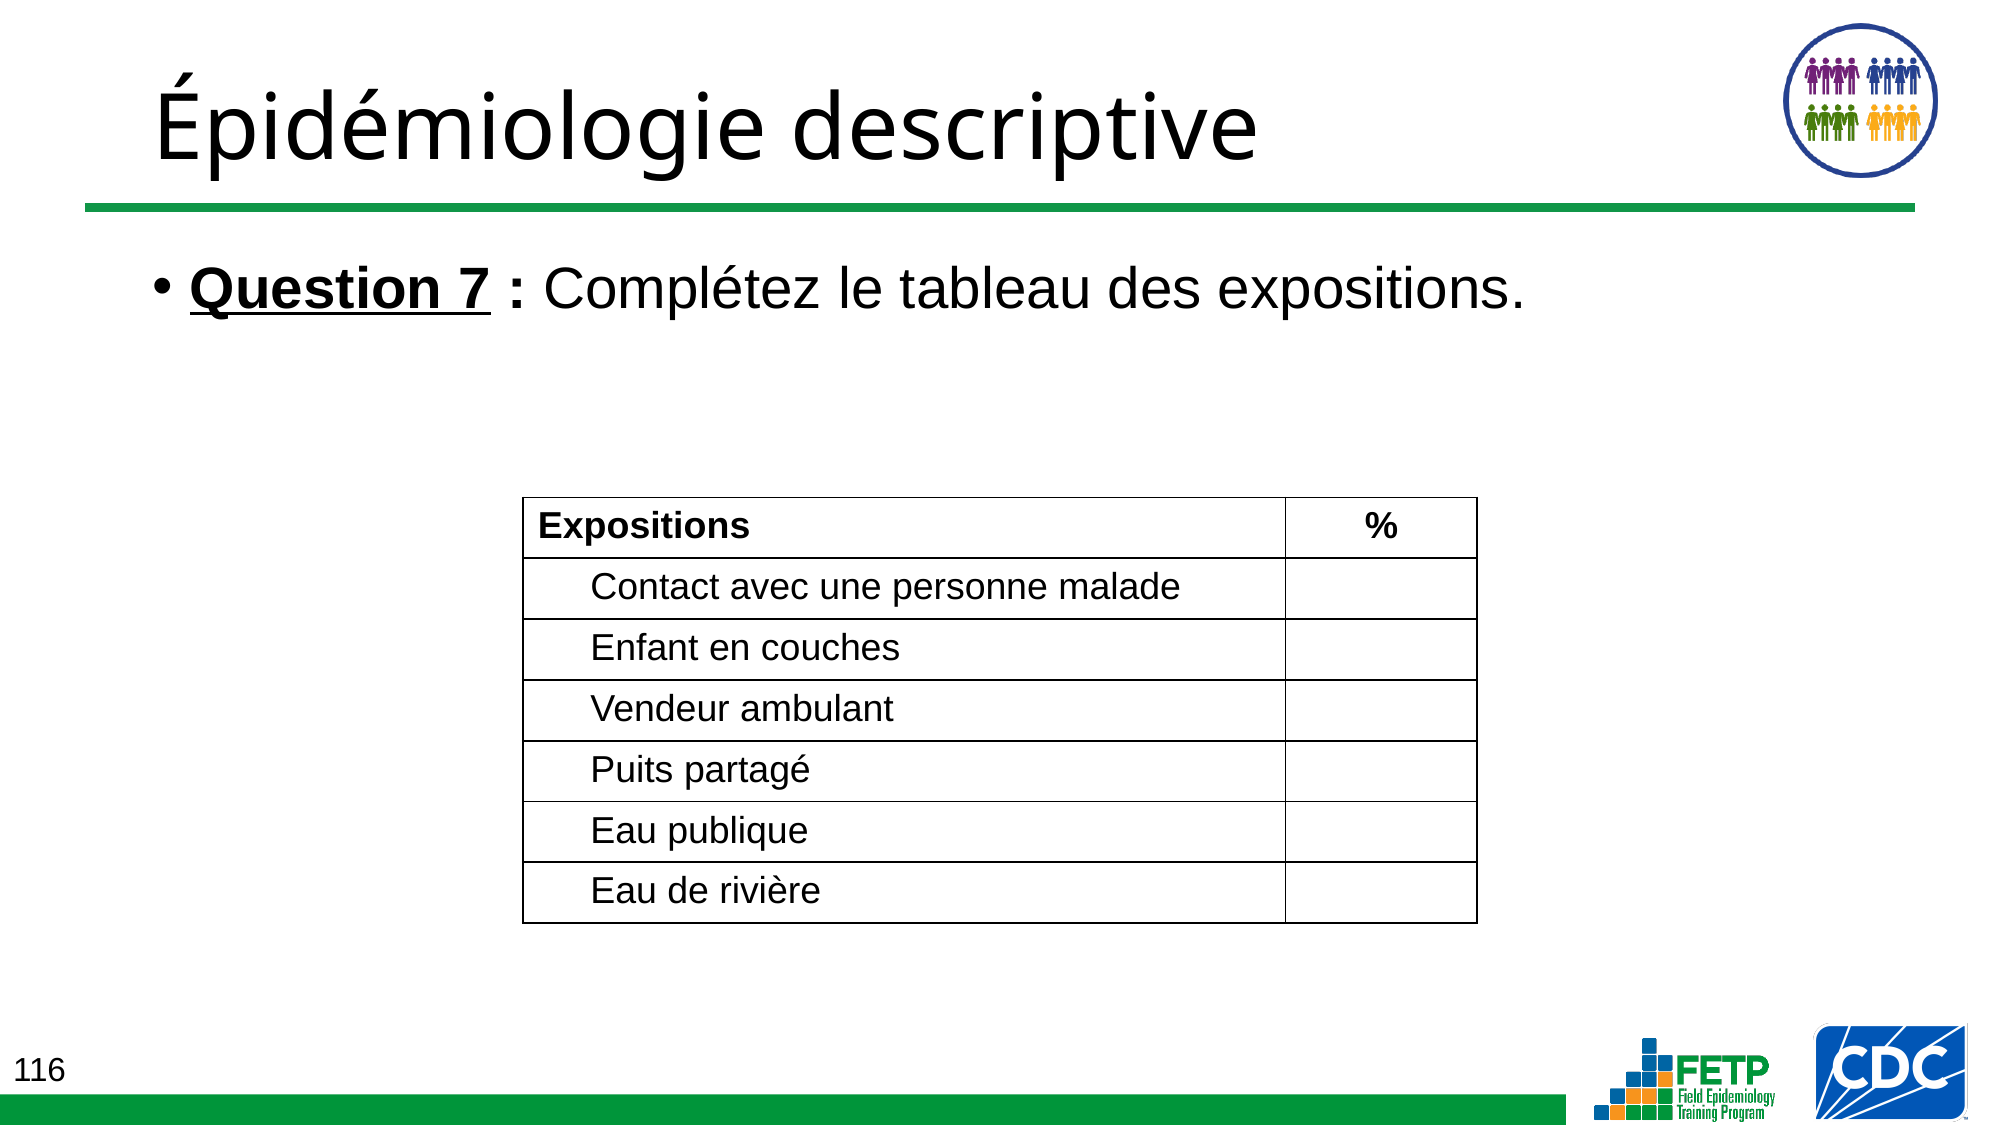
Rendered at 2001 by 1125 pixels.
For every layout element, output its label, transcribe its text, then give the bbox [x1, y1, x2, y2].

table_cell [1286, 559, 1476, 618]
table_cell Vendeur ambulant [524, 681, 1285, 740]
table_cell Contact avec une personne malade [524, 559, 1285, 618]
table_cell Eau de rivière [524, 863, 1285, 922]
table_cell [1286, 863, 1476, 922]
table_cell Enfant en couches [524, 620, 1285, 679]
list Question 7 : Complétez le tableau des expositions. [137, 242, 1863, 1004]
picture [1594, 1038, 1775, 1122]
picture [1783, 23, 1938, 178]
table_cell [1286, 802, 1476, 861]
table_cell [1286, 742, 1476, 801]
table_cell Puits partagé [524, 742, 1285, 801]
table_header % [1286, 498, 1476, 557]
table_cell Eau publique [524, 802, 1285, 861]
text_box Épidémiologie descriptive [137, 73, 1738, 205]
picture [1813, 1023, 1968, 1122]
table_header Expositions [524, 498, 1285, 557]
table_cell [1286, 620, 1476, 679]
table_cell [1286, 681, 1476, 740]
